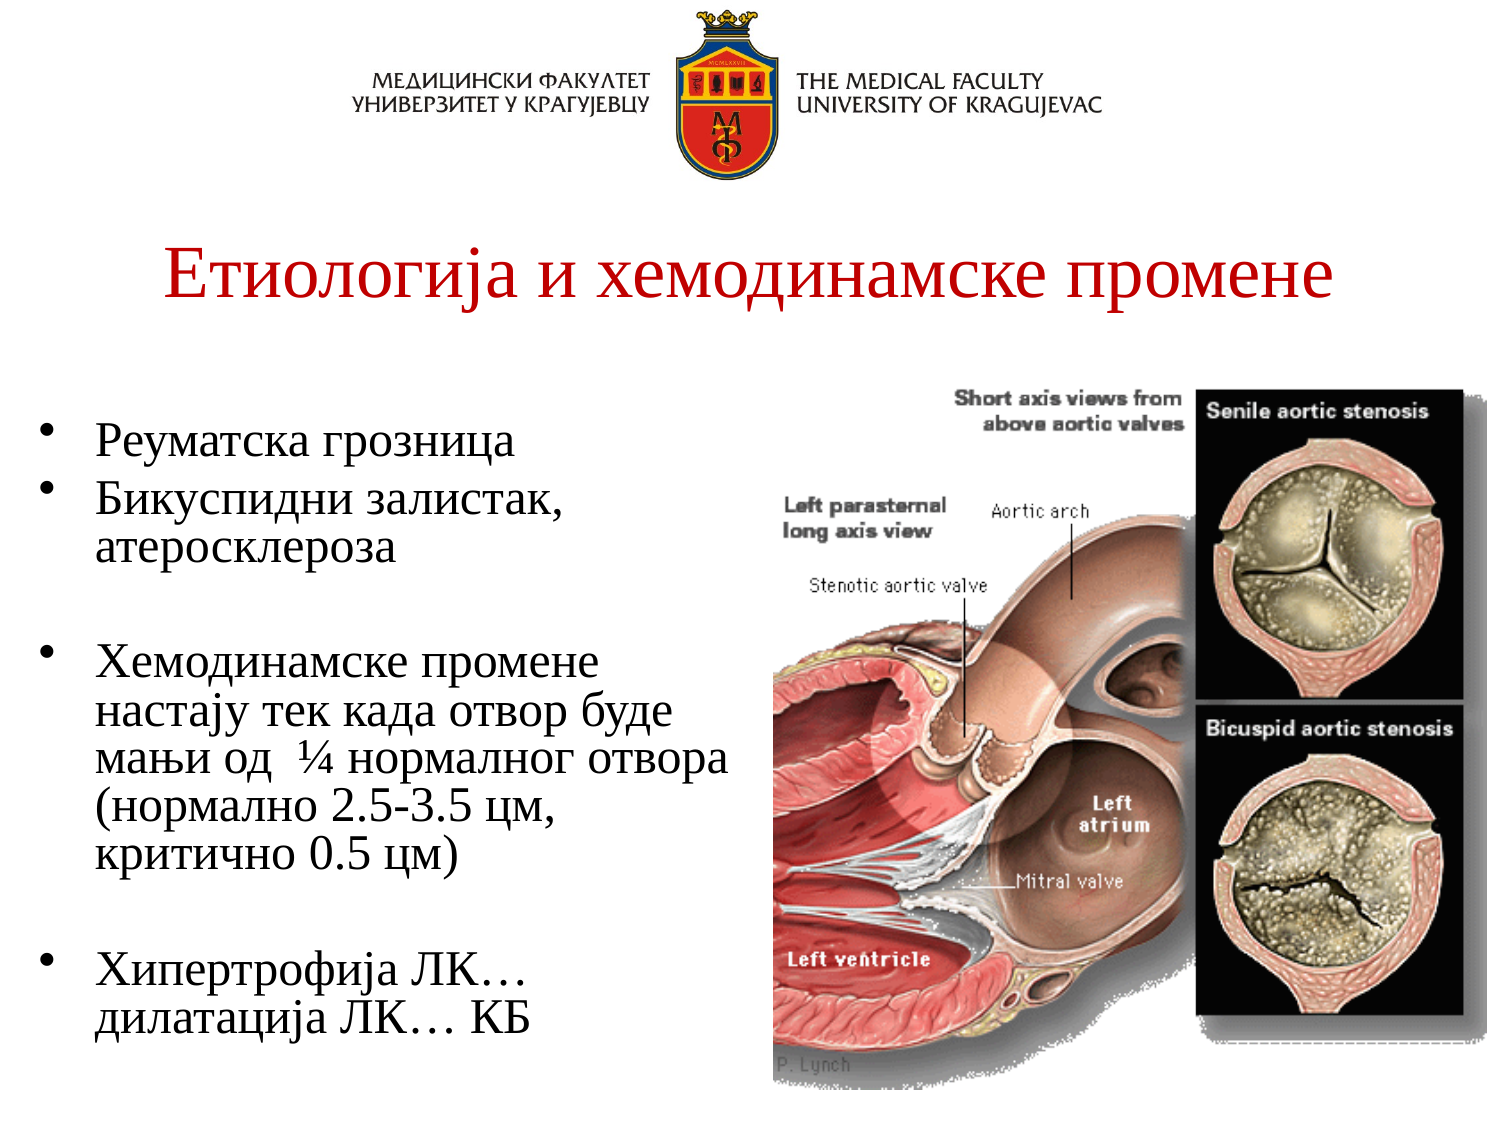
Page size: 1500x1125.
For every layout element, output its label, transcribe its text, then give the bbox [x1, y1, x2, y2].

title Етиологија и хемодинамске промене [75, 174, 1425, 362]
picture [773, 386, 1487, 1090]
list Реуматска грозница Бикуспидни залистак, атеросклероза Хемодинамске промене настају тек када отвор буде мањи од ¼ нормалног отвора (нормално 2.5-3.5 цм, критично 0.5 цм) Хипертрофија ЛК… дилатација ЛК… КБ [23, 410, 746, 1079]
picture [328, 0, 1125, 174]
